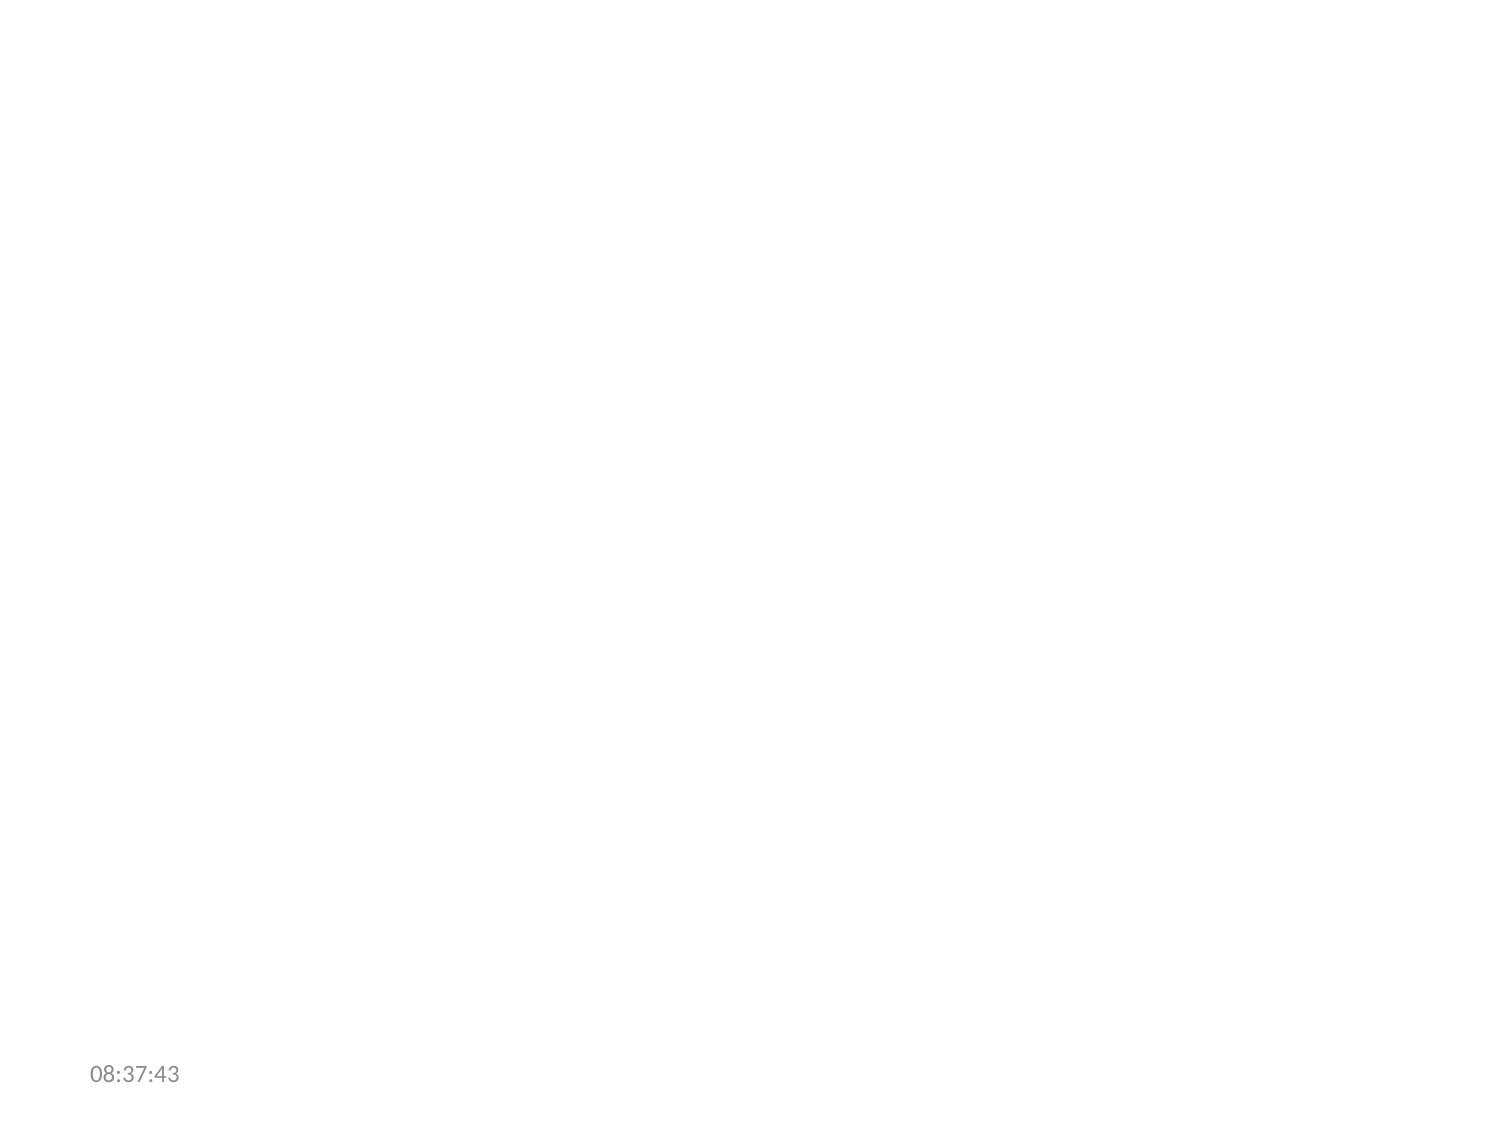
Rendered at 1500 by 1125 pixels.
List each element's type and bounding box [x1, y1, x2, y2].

slide_number [75, 1042, 425, 1103]
